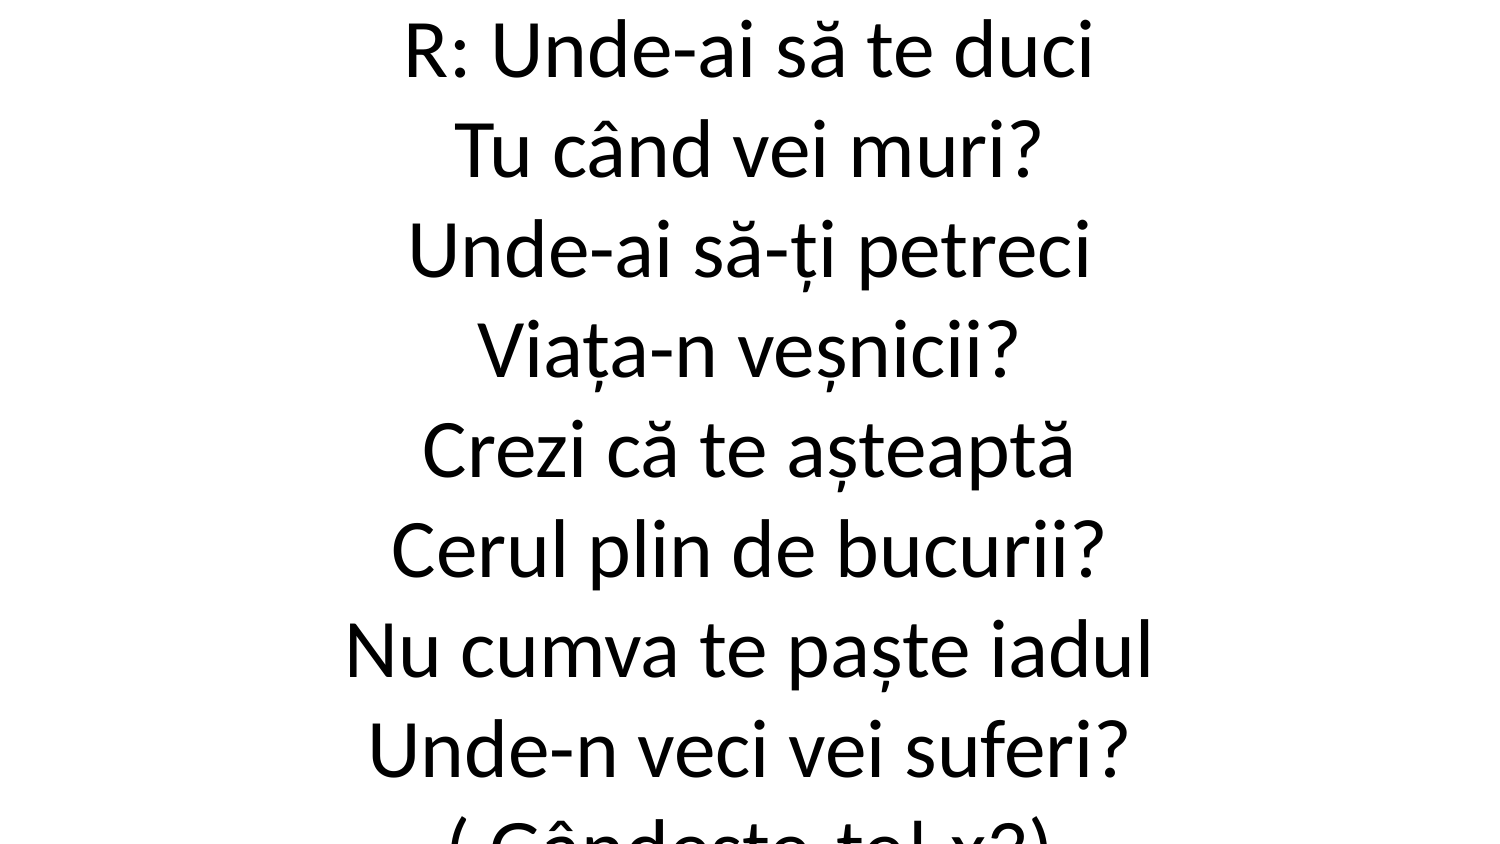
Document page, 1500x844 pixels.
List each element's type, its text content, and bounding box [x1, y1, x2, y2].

text_box R: Unde-ai să te duci Tu când vei muri? Unde-ai să-ți petreci Viața-n veșnicii? Crezi că te așteaptă Cerul plin de bucurii? Nu cumva te paște iadul Unde-n veci vei suferi? ( Gândește-te! x3) [329, 0, 1171, 844]
